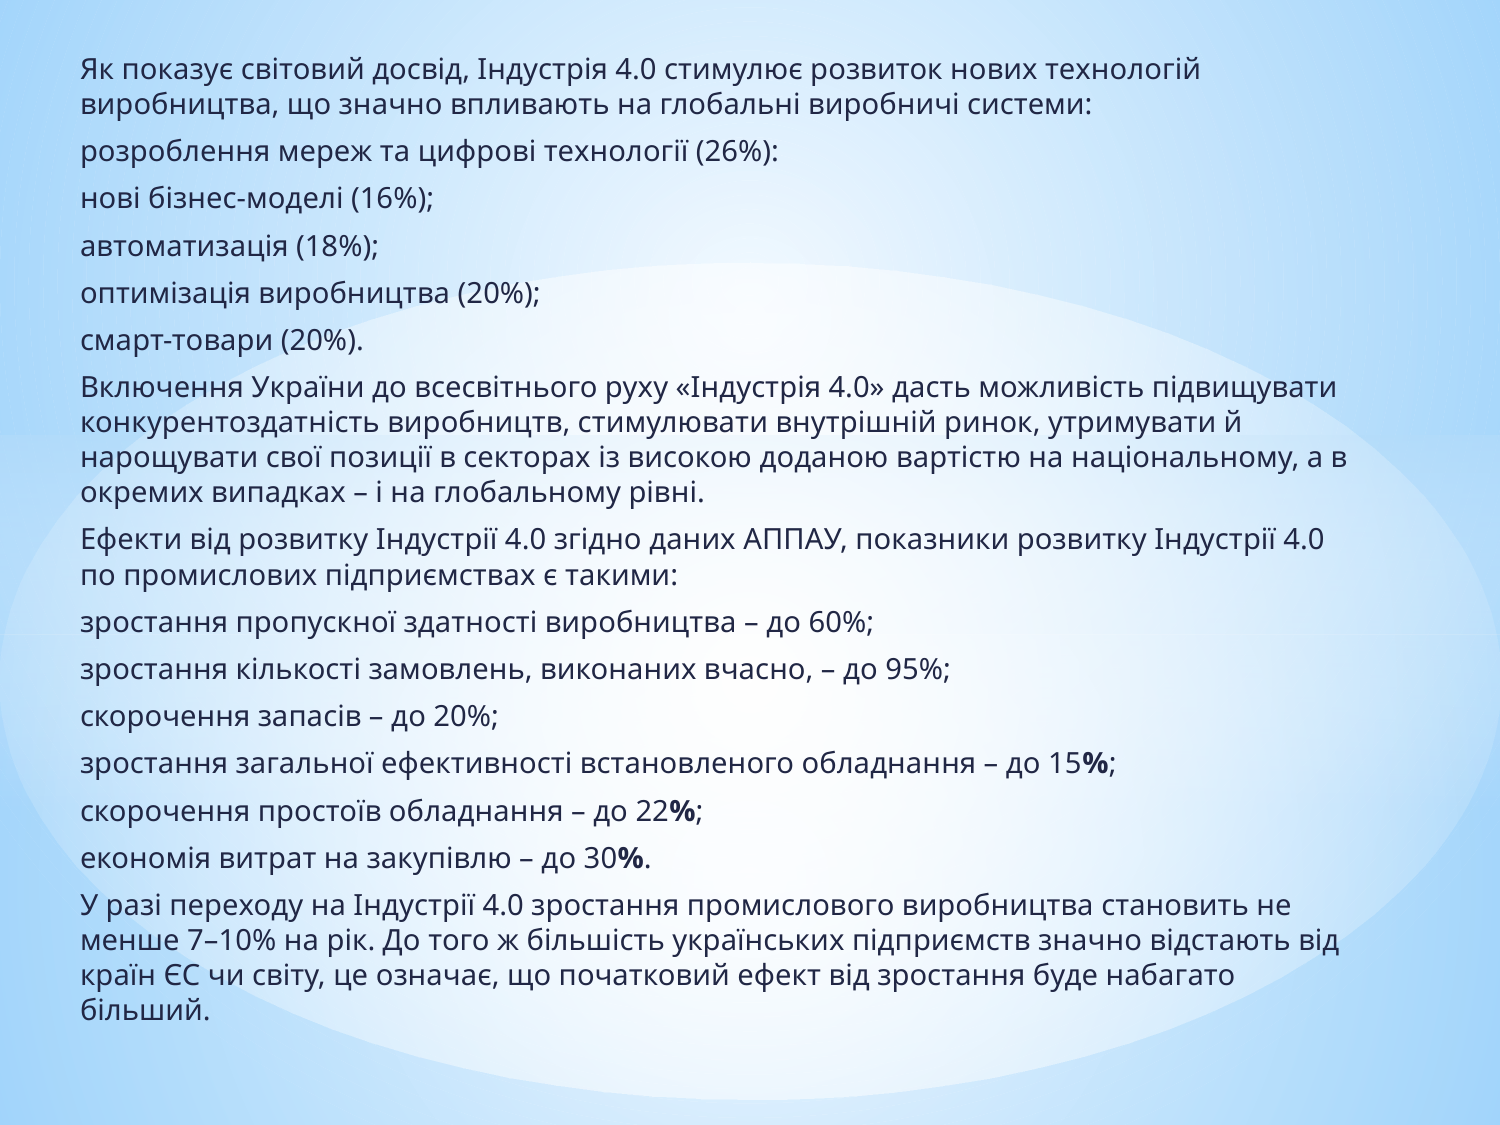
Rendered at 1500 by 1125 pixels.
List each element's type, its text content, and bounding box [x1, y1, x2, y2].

subtitle Як показує світовий досвід, Індустрія 4.0 стимулює розвиток нових технологій виробництва, що значно впливають на глобальні виробничі системи: розроблення мереж та цифрові технології (26%): нові бізнес-моделі (16%); автоматизація (18%); оптимізація виробництва (20%); смарт-товари (20%). Включення України до всесвітнього руху «Індустрія 4.0» дасть можливість підвищувати конкурентоздатність виробництв, стимулювати внутрішній ринок, утримувати й нарощувати свої позиції в секторах із високою доданою вартістю на національному, а в окремих випадках – і на глобальному рівні. Ефекти від розвитку Індустрії 4.0 згідно даних АППАУ, показники розвитку Індустрії 4.0 по промислових підприємствах є такими: зростання пропускної здатності виробництва – до 60%; зростання кількості замовлень, виконаних вчасно, – до 95%; скорочення запасів – до 20%; зростання загальної ефективності встановленого обладнання – до 15%; скорочення простоїв обладнання – до 22%; економія витрат на закупівлю – до 30%. У разі переходу на Індустрії 4.0 зростання промислового виробництва становить не менше 7–10% на рік. До того ж більшість українських підприємств значно відстають від країн ЄС чи світу, це означає, що початковий ефект від зростання буде набагато більший. [64, 42, 1388, 1071]
